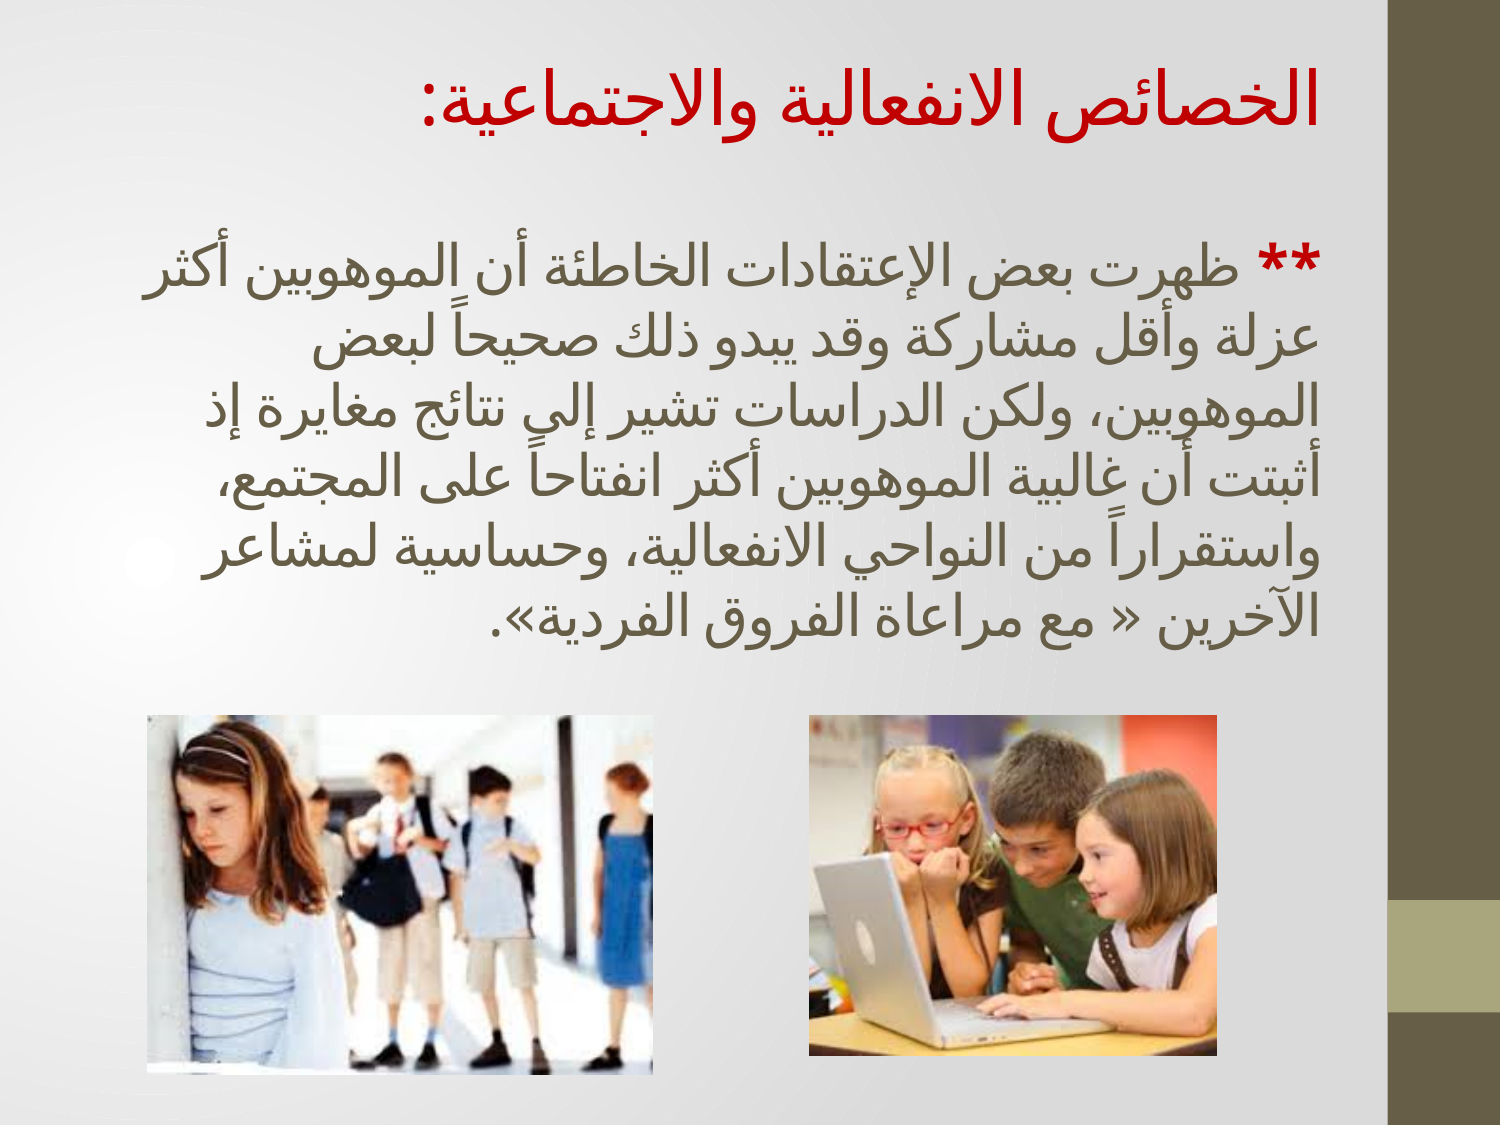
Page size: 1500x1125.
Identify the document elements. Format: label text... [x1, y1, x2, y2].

picture [808, 715, 1218, 1057]
title الخصائص الانفعالية والاجتماعية: ** ظهرت بعض الإعتقادات الخاطئة أن الموهوبين أكثر عزلة وأقل مشاركة وقد يبدو ذلك صحيحاً لبعض الموهوبين، ولكن الدراسات تشير إلى نتائج مغايرة إذ أثبتت أن غالبية الموهوبين أكثر انفتاحاً على المجتمع، واستقراراً من النواحي الانفعالية، وحساسية لمشاعر الآخرين « مع مراعاة الفروق الفردية». [88, 255, 1339, 443]
picture [147, 715, 654, 1076]
